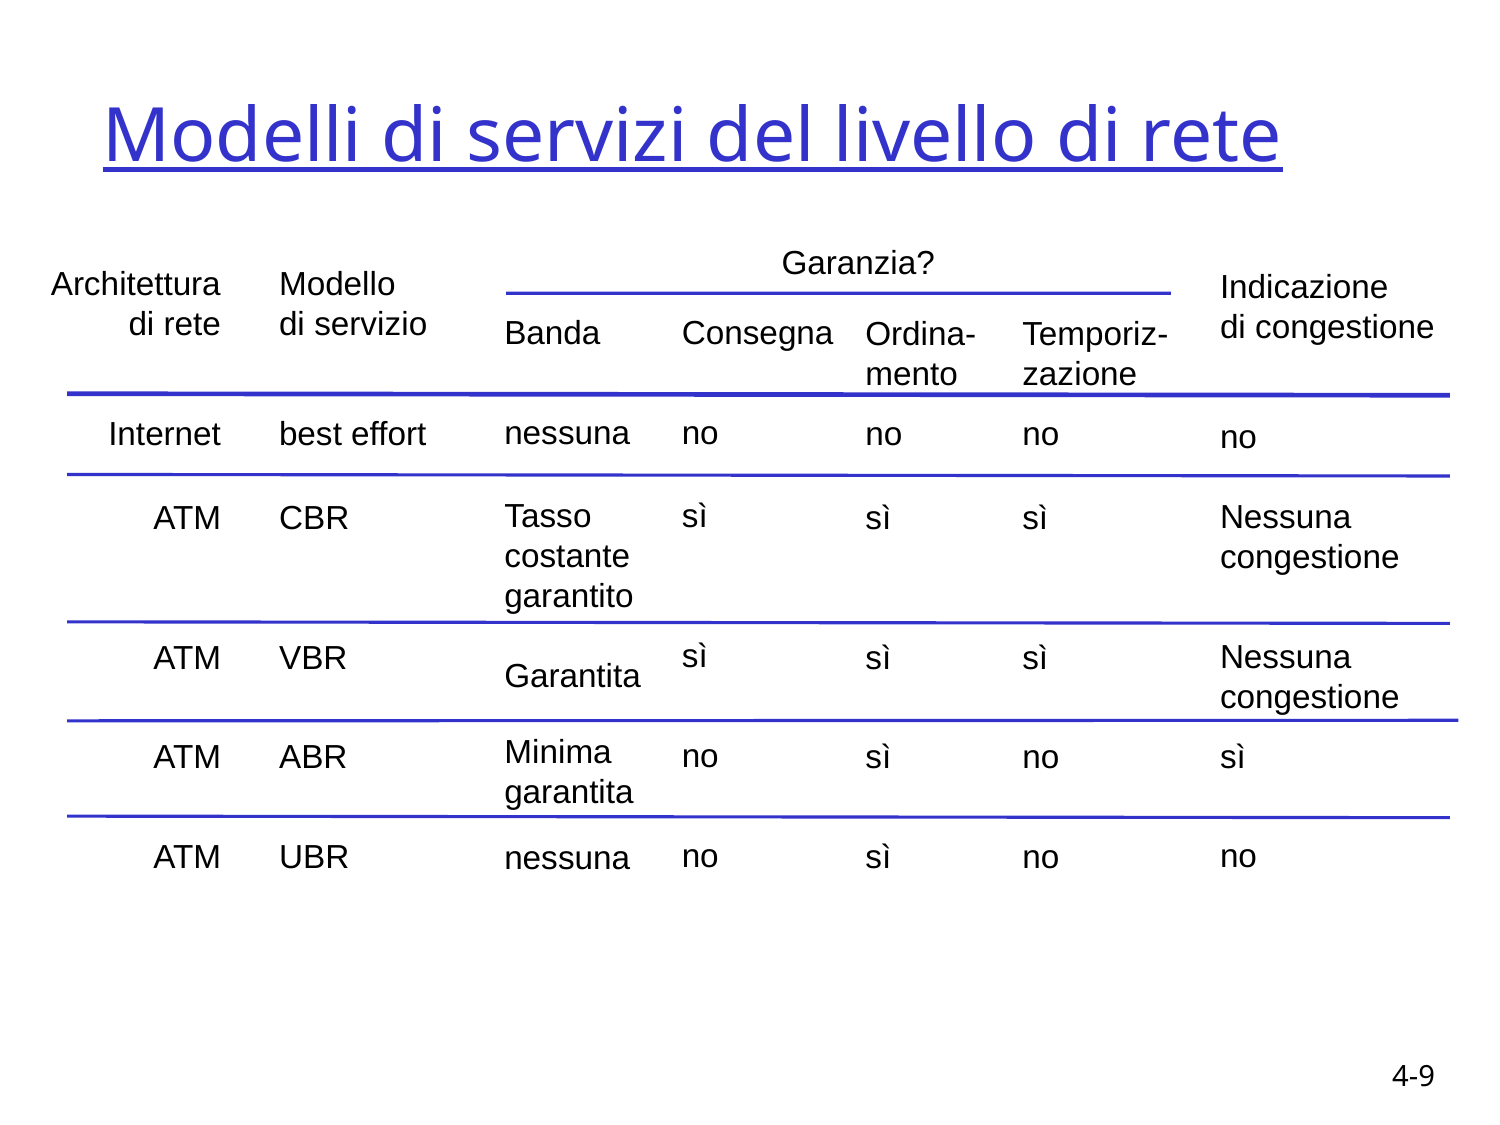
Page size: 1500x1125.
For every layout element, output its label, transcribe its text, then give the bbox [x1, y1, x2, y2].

text_box Banda nessuna Tasso costante garantito Garantita Minima garantita nessuna [489, 623, 657, 720]
text_box Ordina- mento no sì sì sì sì [850, 305, 992, 883]
text_box Indicazione di congestione no Nessuna congestione Nessuna congestione sì no [1205, 258, 1450, 882]
text_box Consegna no sì sì no no [667, 303, 849, 882]
text_box Temporiz- zazione no sì sì no no [1007, 305, 1184, 883]
text_box Banda nessuna Tasso costante garantito Garantita Minima garantita nessuna [489, 817, 657, 884]
text_box Modello di servizio best effort CBR VBR ABR UBR [264, 255, 443, 474]
text_box Banda nessuna Tasso costante garantito Garantita Minima garantita nessuna [489, 395, 657, 622]
title Modelli di servizi del livello di rete [87, 37, 1363, 226]
text_box Banda nessuna Tasso costante garantito Garantita Minima garantita nessuna [489, 303, 657, 394]
text_box Garanzia? [766, 233, 951, 289]
slide_number 4-9 [1338, 1049, 1451, 1125]
text_box Modello di servizio best effort CBR VBR ABR UBR [264, 623, 443, 720]
text_box Modello di servizio best effort CBR VBR ABR UBR [264, 817, 443, 883]
text_box Architettura di rete Internet ATM ATM ATM ATM [35, 255, 236, 883]
text_box Modello di servizio best effort CBR VBR ABR UBR [264, 475, 443, 622]
text_box Modello di servizio best effort CBR VBR ABR UBR [264, 721, 443, 816]
text_box Banda nessuna Tasso costante garantito Garantita Minima garantita nessuna [489, 721, 657, 816]
